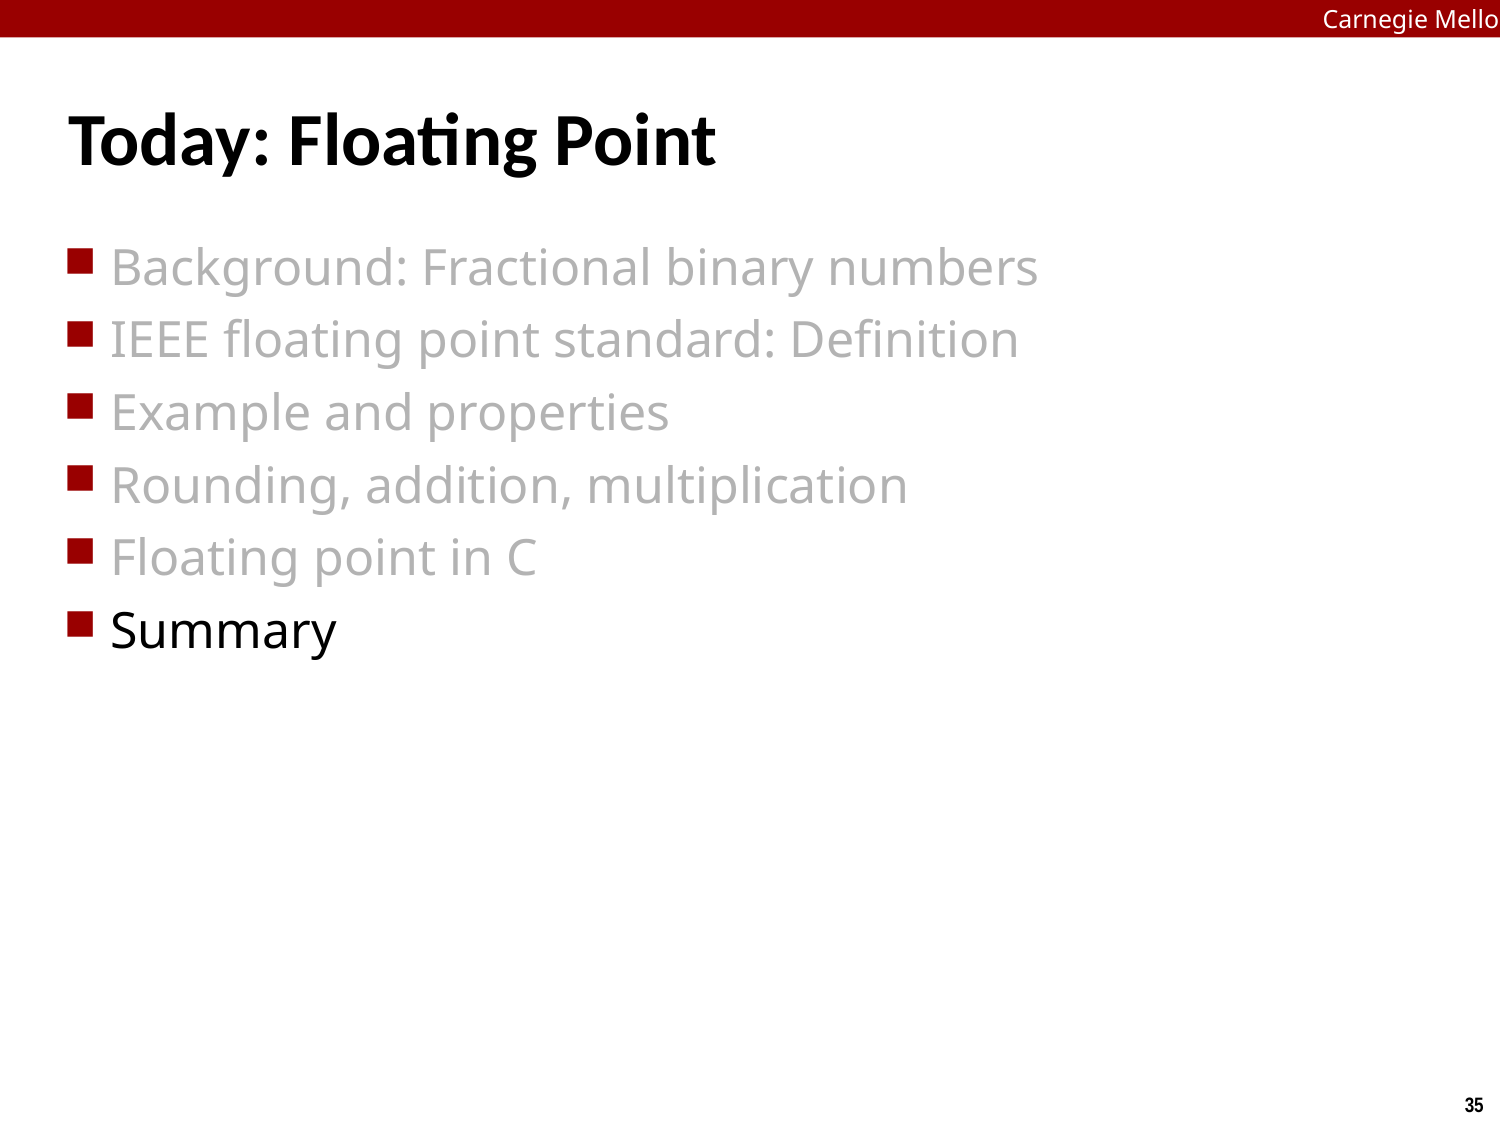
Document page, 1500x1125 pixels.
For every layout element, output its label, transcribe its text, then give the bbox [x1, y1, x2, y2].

text_box Carnegie Mellon [1322, 3, 1500, 33]
list Background: Fractional binary numbers IEEE floating point standard: Definition Example and properties Rounding, addition, multiplication Floating point in C Summary [62, 228, 1438, 1122]
title Today: Floating Point [62, 41, 1438, 228]
text_box [0, 0, 1500, 38]
